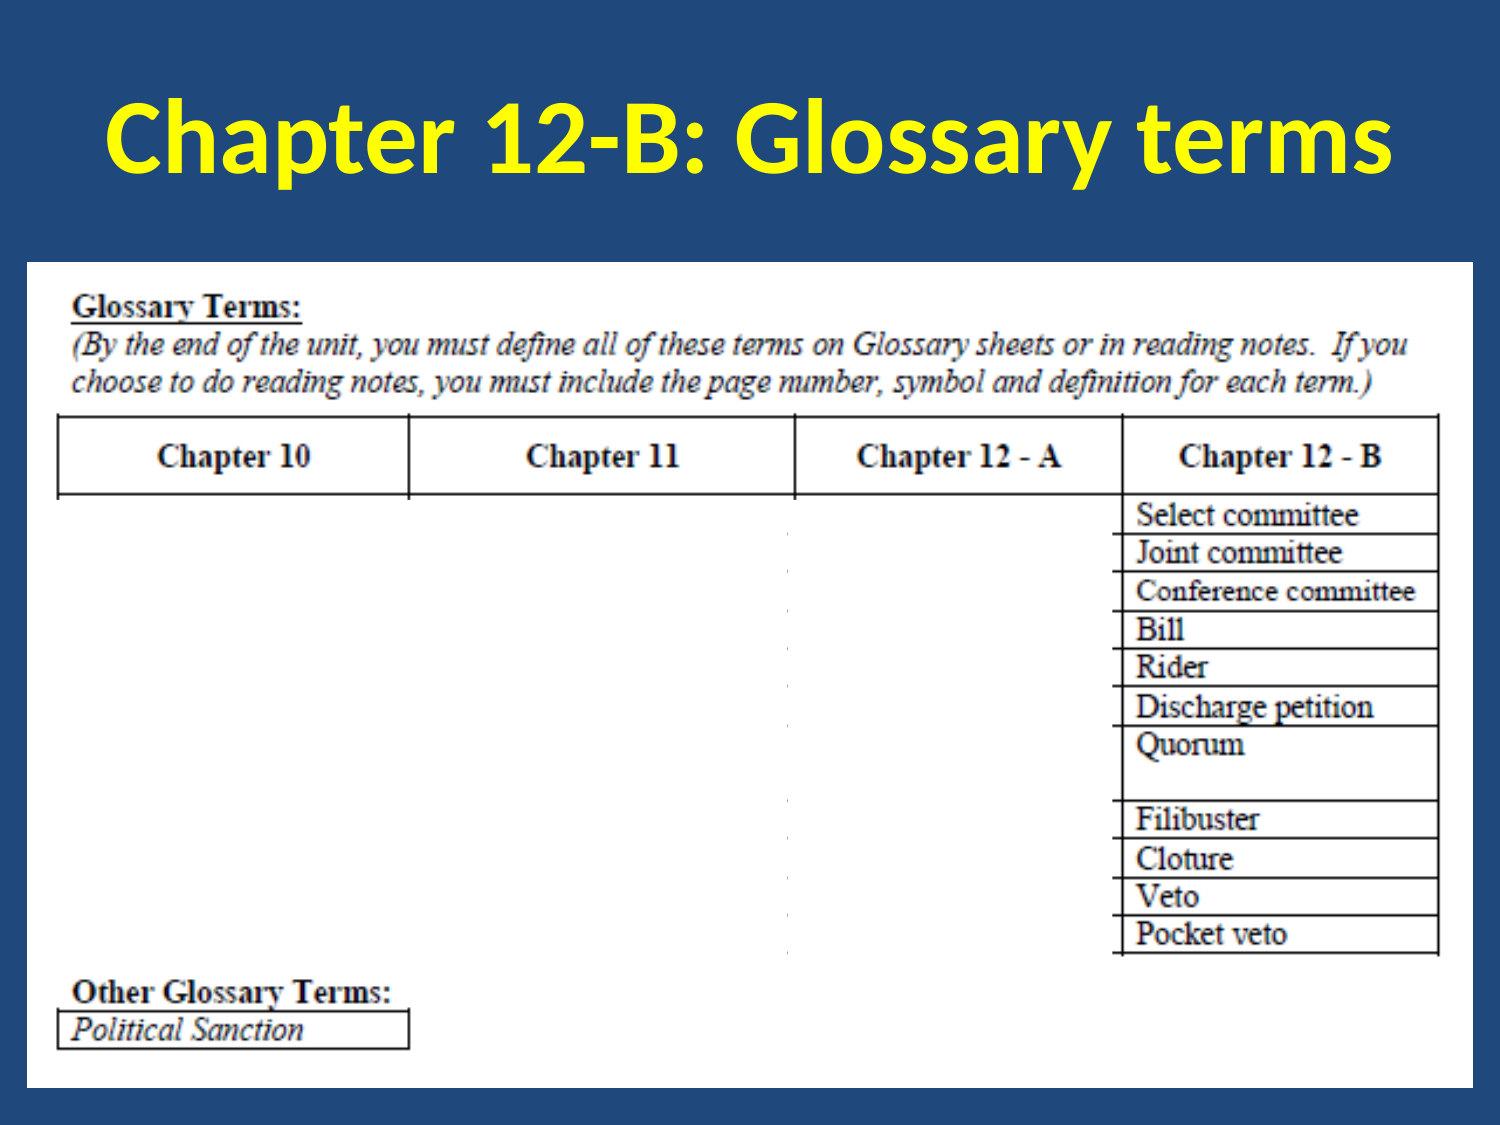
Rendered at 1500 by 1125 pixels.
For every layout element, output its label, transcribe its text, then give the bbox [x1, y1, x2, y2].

title Chapter 12-B: Glossary terms [74, 0, 1426, 260]
picture [27, 262, 1473, 1088]
